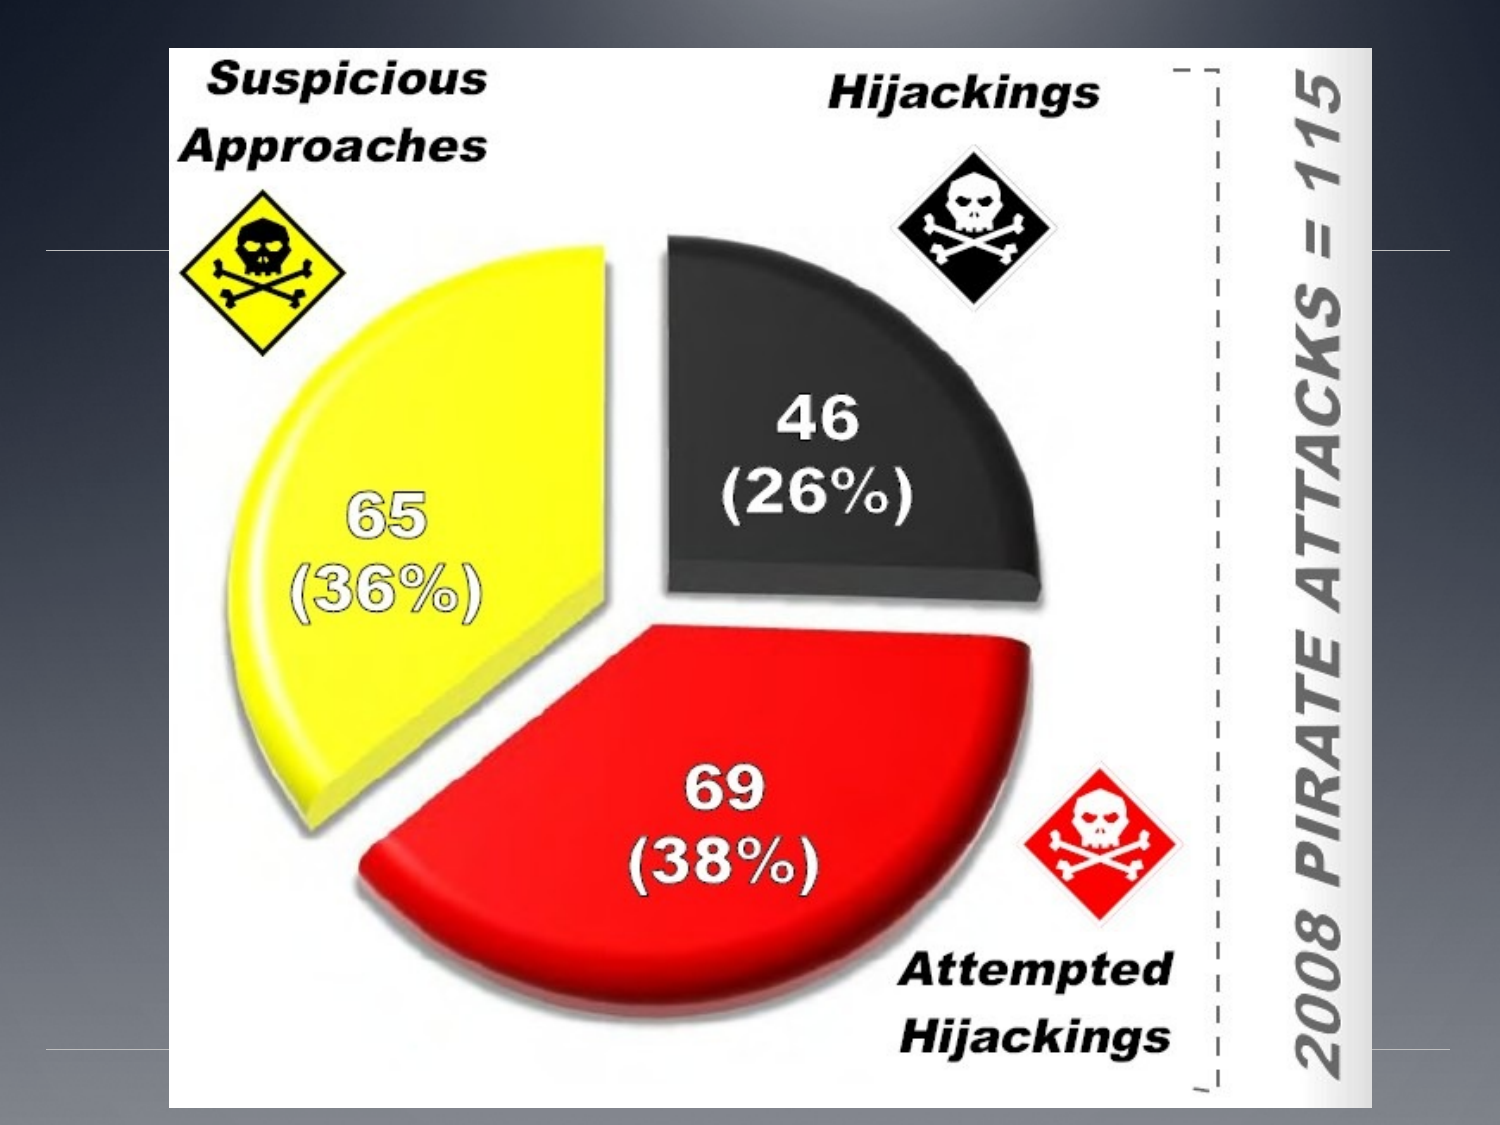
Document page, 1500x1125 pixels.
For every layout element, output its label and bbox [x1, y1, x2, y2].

picture [167, 46, 1375, 1111]
